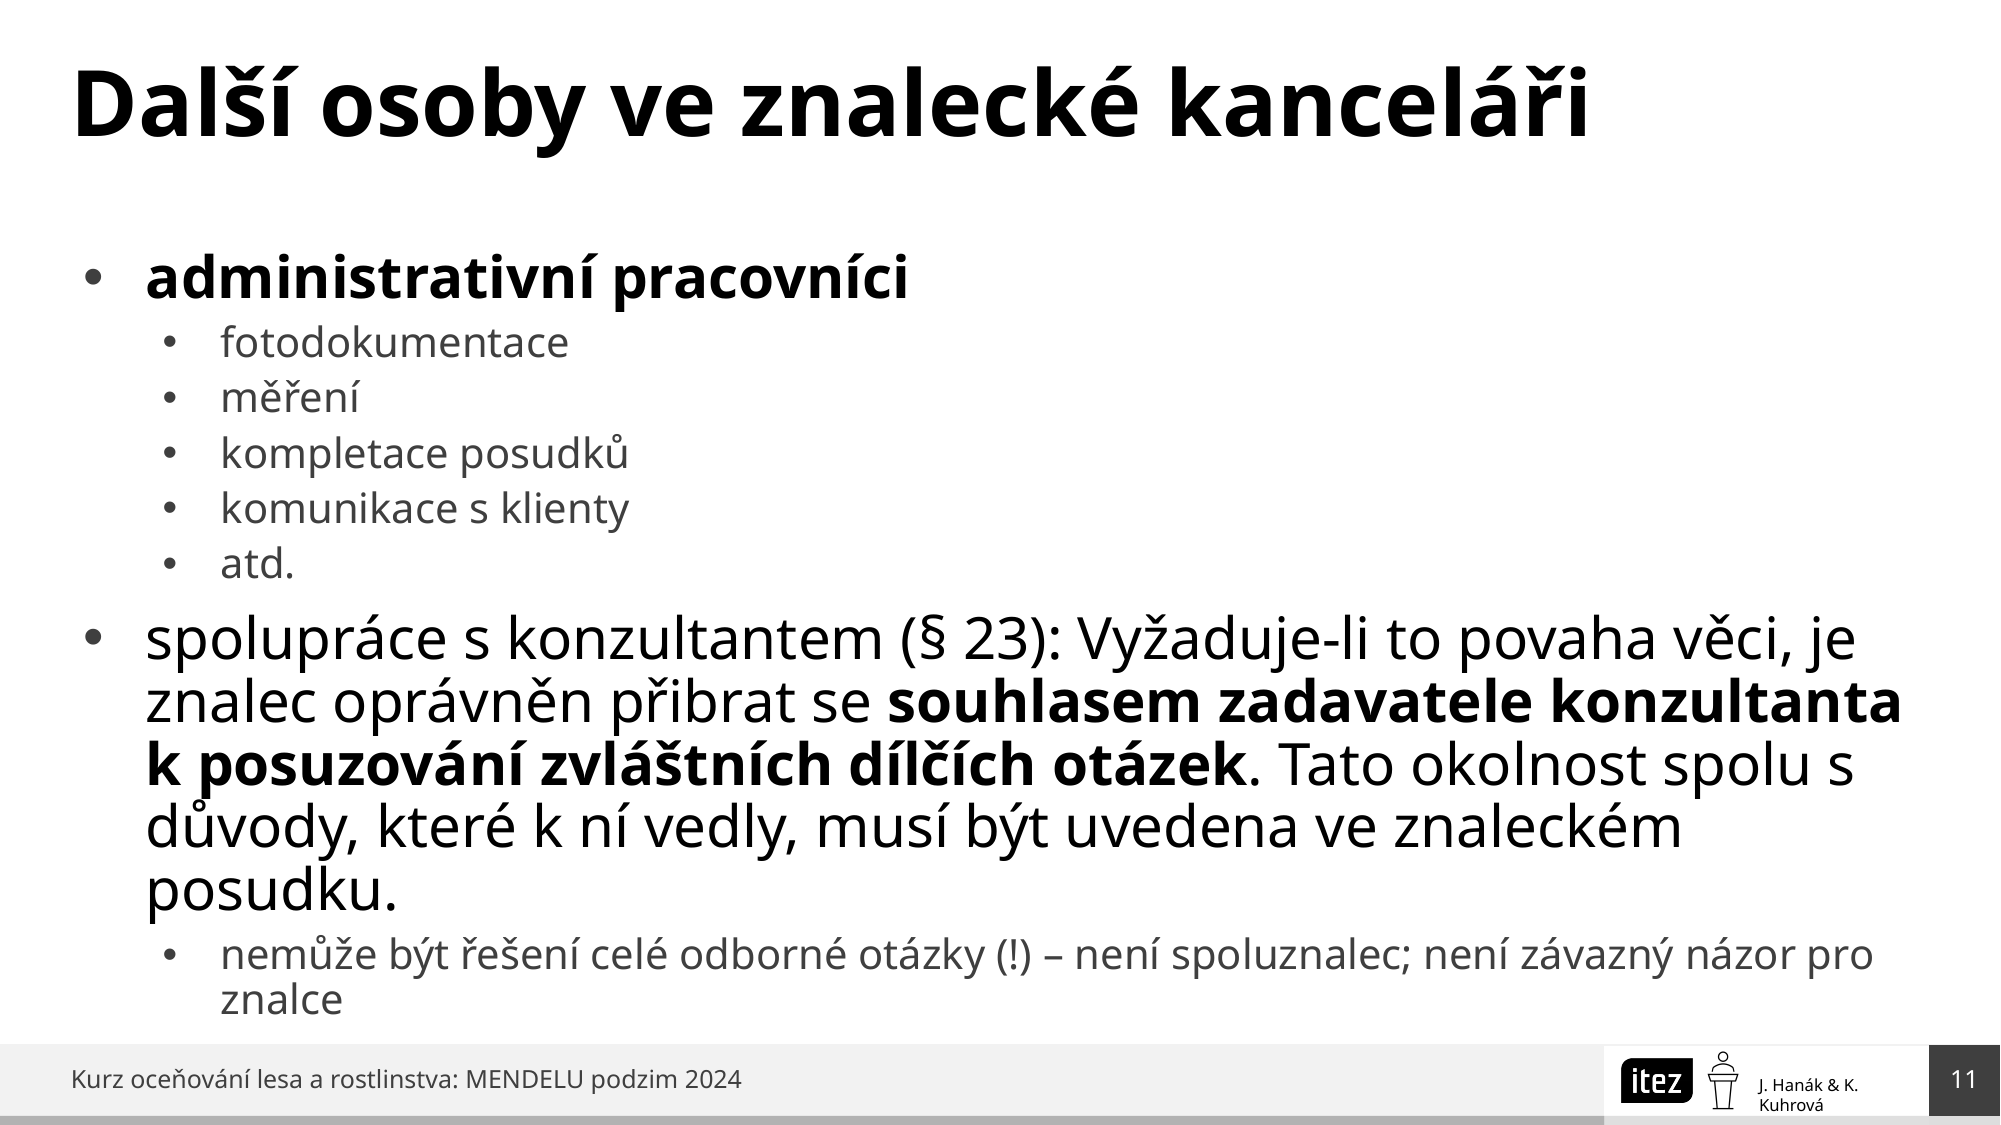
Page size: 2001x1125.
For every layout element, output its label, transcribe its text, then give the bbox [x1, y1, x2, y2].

list administrativní pracovníci fotodokumentace měření kompletace posudků komunikace s klienty atd. spolupráce s konzultantem (§ 23): Vyžaduje-li to povaha věci, je znalec oprávněn přibrat se souhlasem zadavatele konzultanta k posuzování zvláštních dílčích otázek. Tato okolnost spolu s důvody, které k ní vedly, musí být uvedena ve znaleckém posudku. nemůže být řešení celé odborné otázky (!) – není spoluznalec; není závazný názor pro znalce [70, 248, 1930, 1016]
title Další osoby ve znalecké kanceláři [70, 70, 1930, 142]
picture [1621, 1049, 1754, 1112]
slide_number 11 [1929, 1045, 2000, 1116]
footer Kurz oceňování lesa a rostlinstva: MENDELU podzim 2024 [70, 1056, 1000, 1105]
